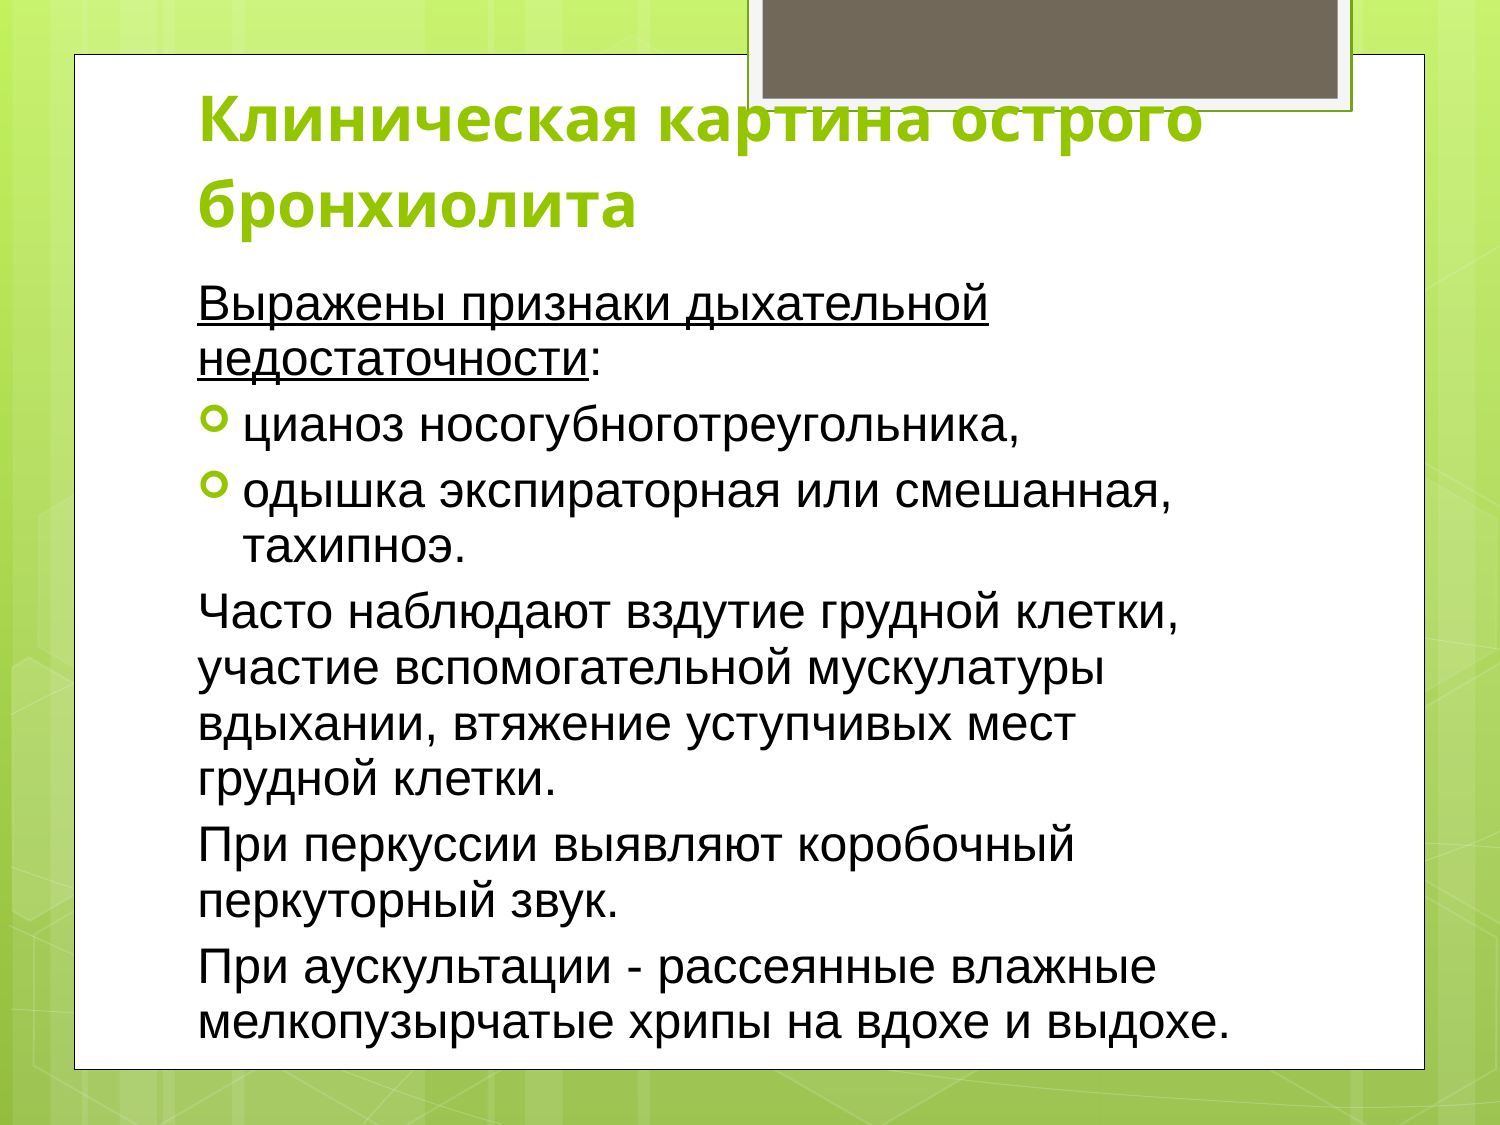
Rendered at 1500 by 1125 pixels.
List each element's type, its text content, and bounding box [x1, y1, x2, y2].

list Выражены признаки дыхательной недостаточности: цианоз носогубноготреугольника, одышка экспираторная или смешанная, тахипноэ. Часто наблюдают вздутие грудной клетки, участие вспомогательной мускулатуры вдыхании, втяжение уступчивых мест грудной клетки. При перкуссии выявляют коробочный перкуторный звук. При аускультации - рассеянные влажные мелкопузырчатые хрипы на вдохе и выдохе. [171, 267, 1283, 1106]
title Клиническая картина острого бронхиолита [183, 66, 1336, 254]
